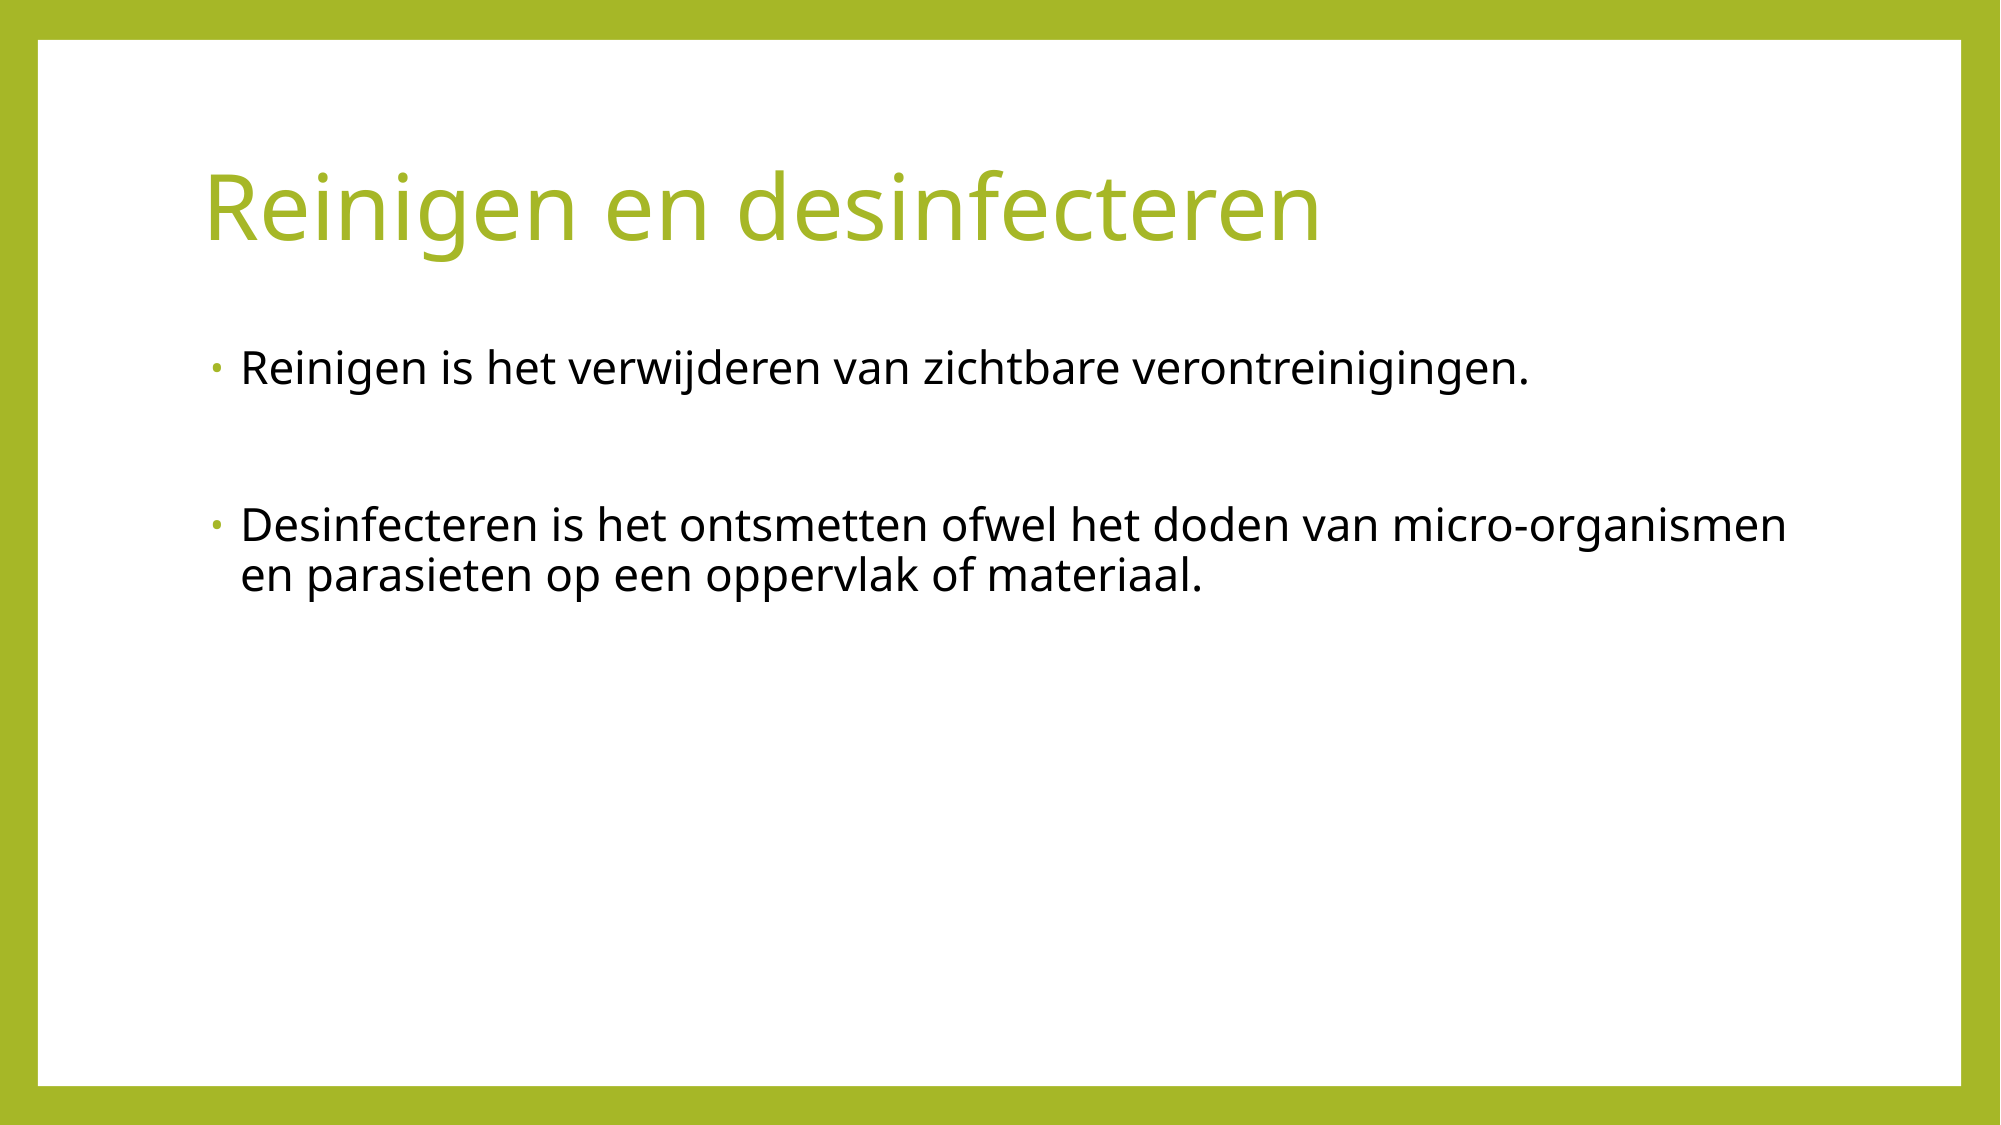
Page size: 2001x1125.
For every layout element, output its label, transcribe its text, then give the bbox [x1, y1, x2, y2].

list Reinigen is het verwijderen van zichtbare verontreinigingen. Desinfecteren is het ontsmetten ofwel het doden van micro-organismen en parasieten op een oppervlak of materiaal. [187, 337, 1808, 1000]
title Reinigen en desinfecteren [187, 99, 1808, 323]
